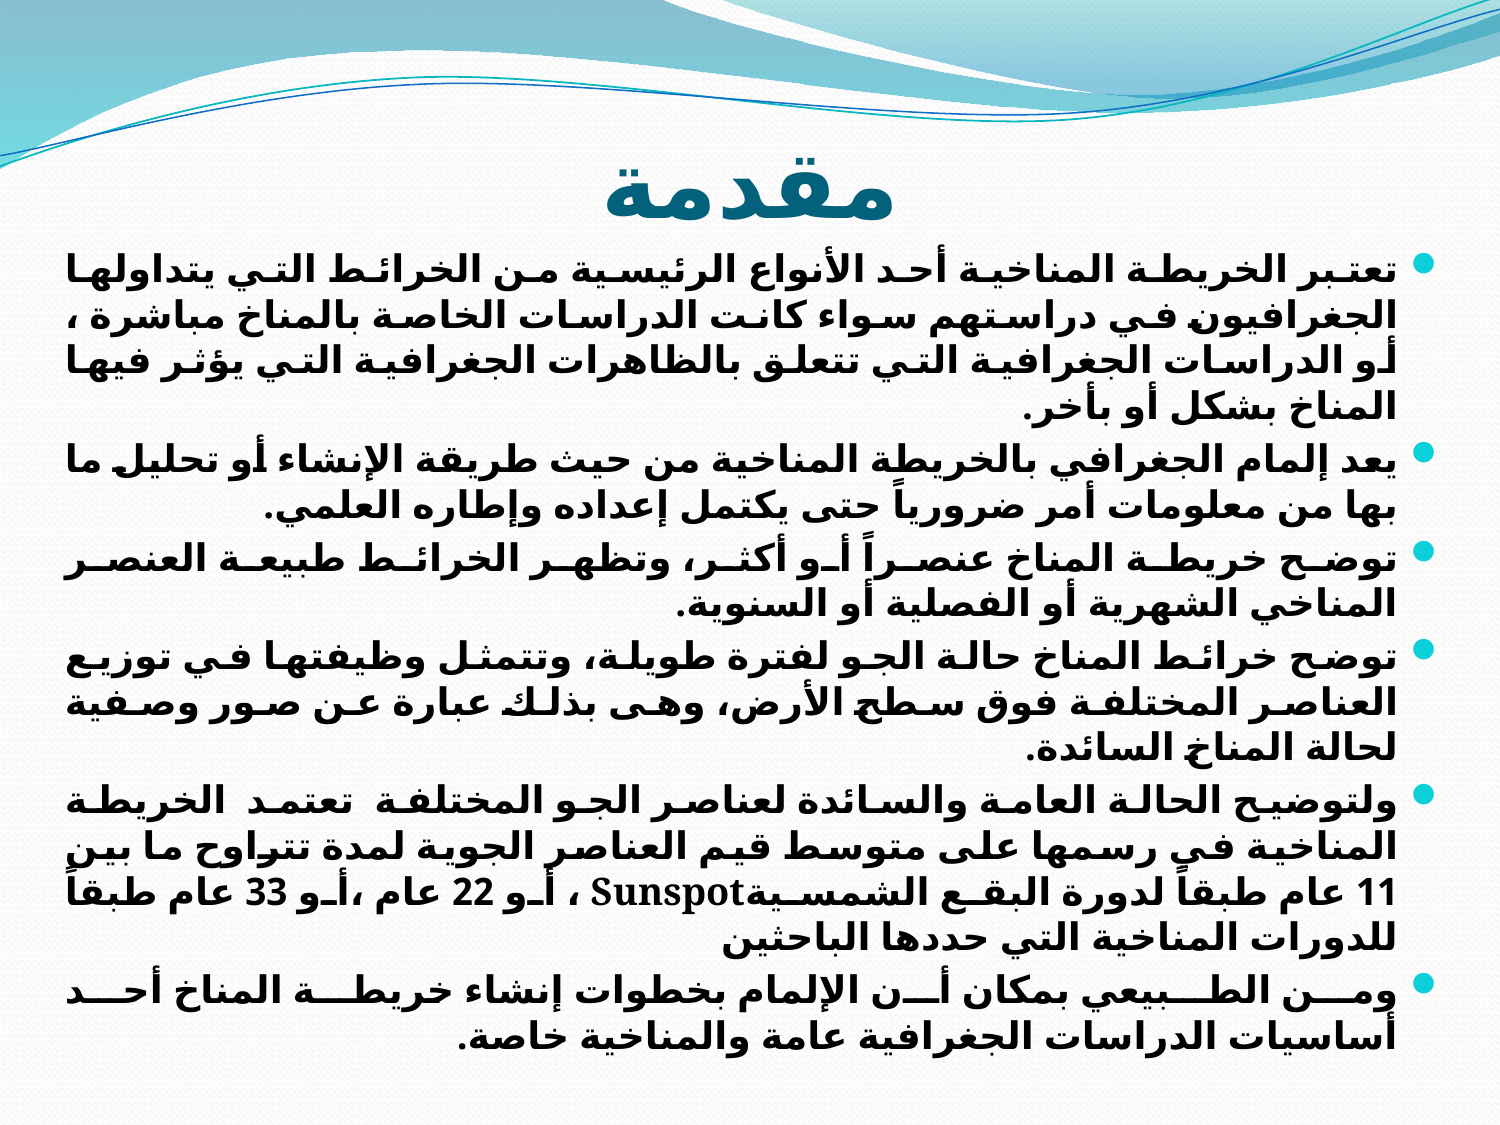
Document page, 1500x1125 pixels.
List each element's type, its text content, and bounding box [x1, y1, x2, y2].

title مقدمة [75, 115, 1425, 237]
list تعتبر الخريطة المناخية أحد الأنواع الرئيسية من الخرائط التي يتداولها الجغرافيون في دراستهم سواء كانت الدراسات الخاصة بالمناخ مباشرة ، أو الدراسات الجغرافية التي تتعلق بالظاهرات الجغرافية التي يؤثر فيها المناخ بشكل أو بأخر. يعد إلمام الجغرافي بالخريطة المناخية من حيث طريقة الإنشاء أو تحليل ما بها من معلومات أمر ضرورياً حتى يكتمل إعداده وإطاره العلمي. توضح خريطة المناخ عنصراً أو أكثر، وتظهر الخرائط طبيعة العنصر المناخي الشهرية أو الفصلية أو السنوية. توضح خرائط المناخ حالة الجو لفترة طويلة، وتتمثل وظيفتها في توزيع العناصر المختلفة فوق سطح الأرض، وهى بذلك عبارة عن صور وصفية لحالة المناخ السائدة. ولتوضيح الحالة العامة والسائدة لعناصر الجو المختلفة تعتمد الخريطة المناخية في رسمها على متوسط قيم العناصر الجوية لمدة تتراوح ما بين 11 عام طبقاً لدورة البقع الشمسيةSunspot ، أو 22 عام ،أو 33 عام طبقاً للدورات المناخية التي حددها الباحثين ومن الطبيعي بمكان أن الإلمام بخطوات إنشاء خريطة المناخ أحد أساسيات الدراسات الجغرافية عامة والمناخية خاصة. [50, 237, 1450, 1075]
